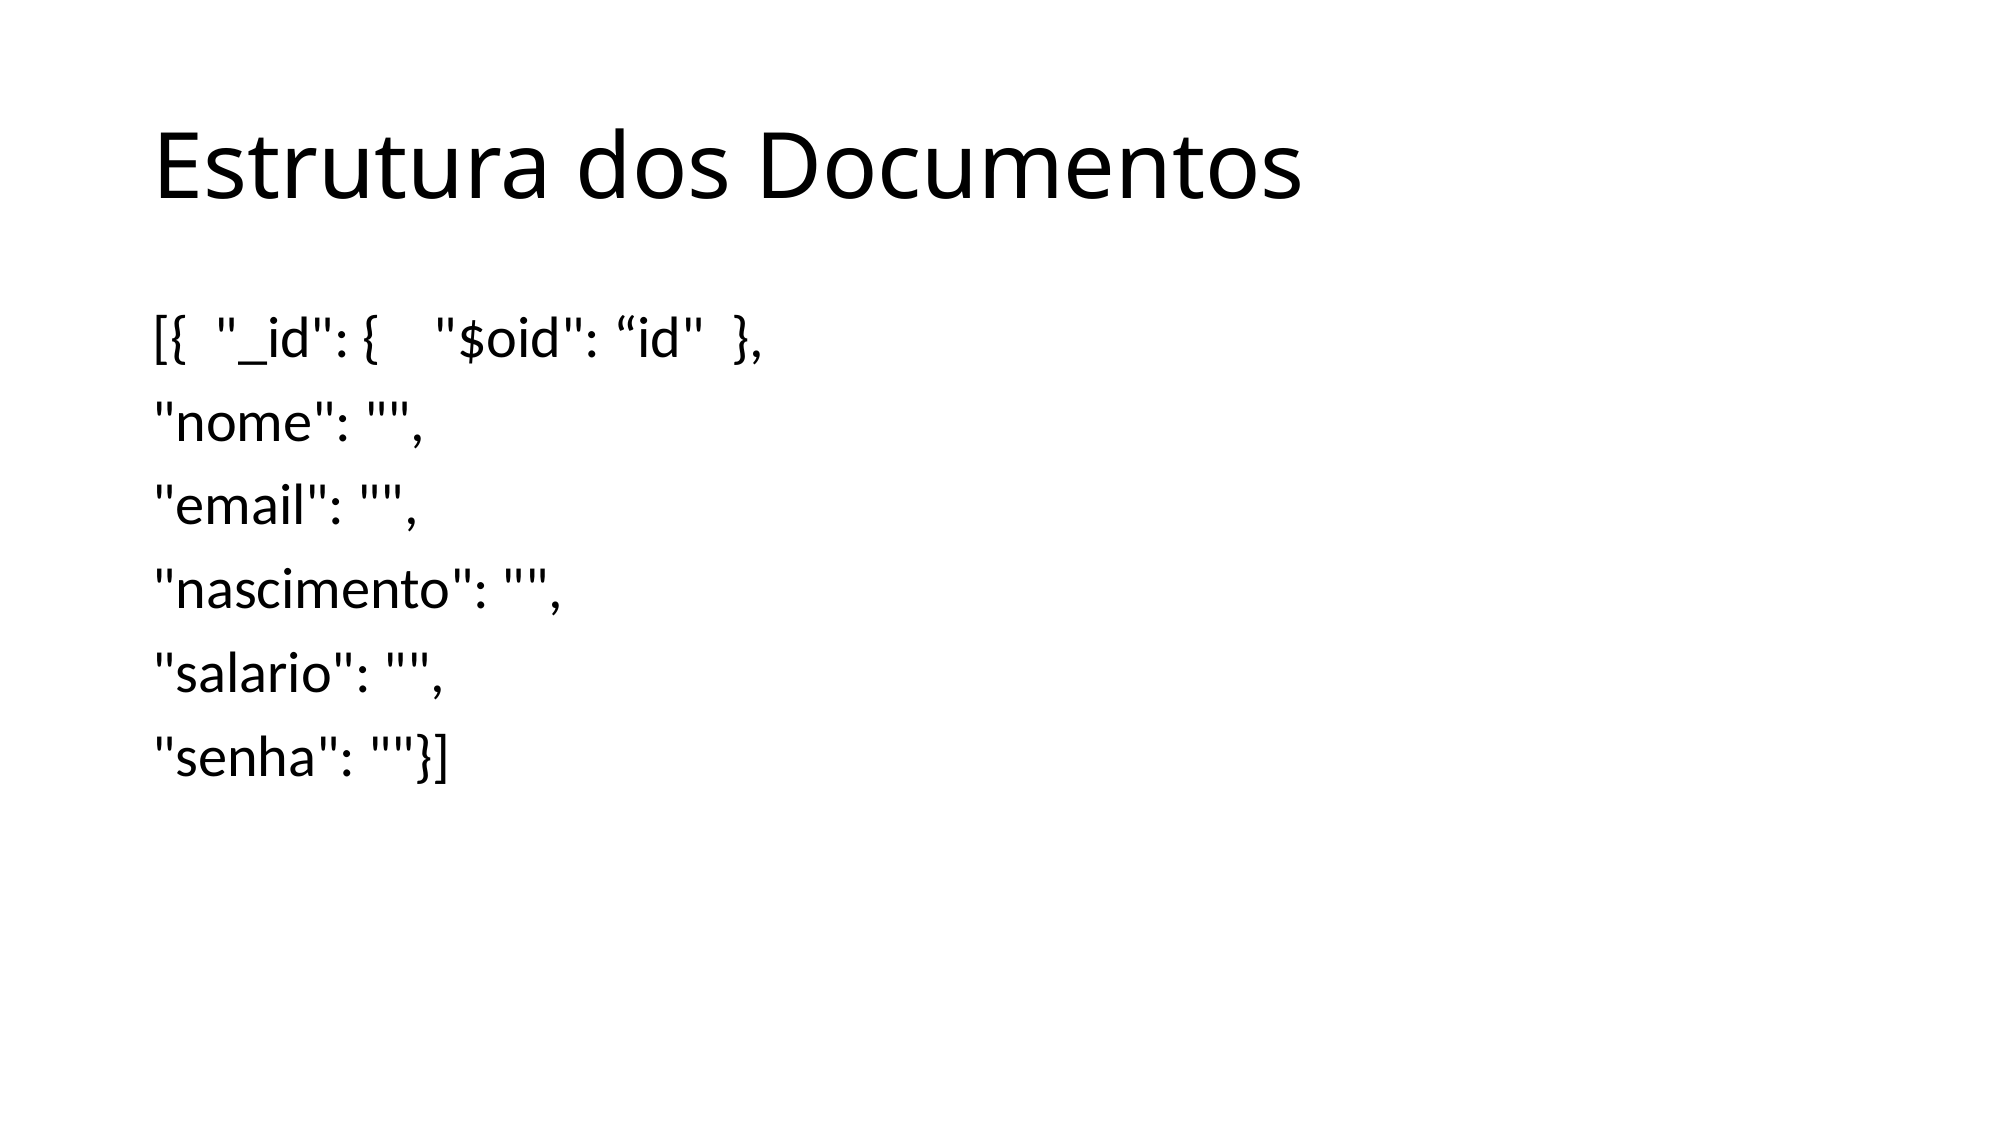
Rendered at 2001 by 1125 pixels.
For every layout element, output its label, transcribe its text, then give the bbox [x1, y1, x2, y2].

list [{ "_id": { "$oid": “id" }, "nome": "", "email": "", "nascimento": "", "salario": "", "senha": ""}] [137, 299, 1863, 1014]
title Estrutura dos Documentos [137, 59, 1863, 278]
